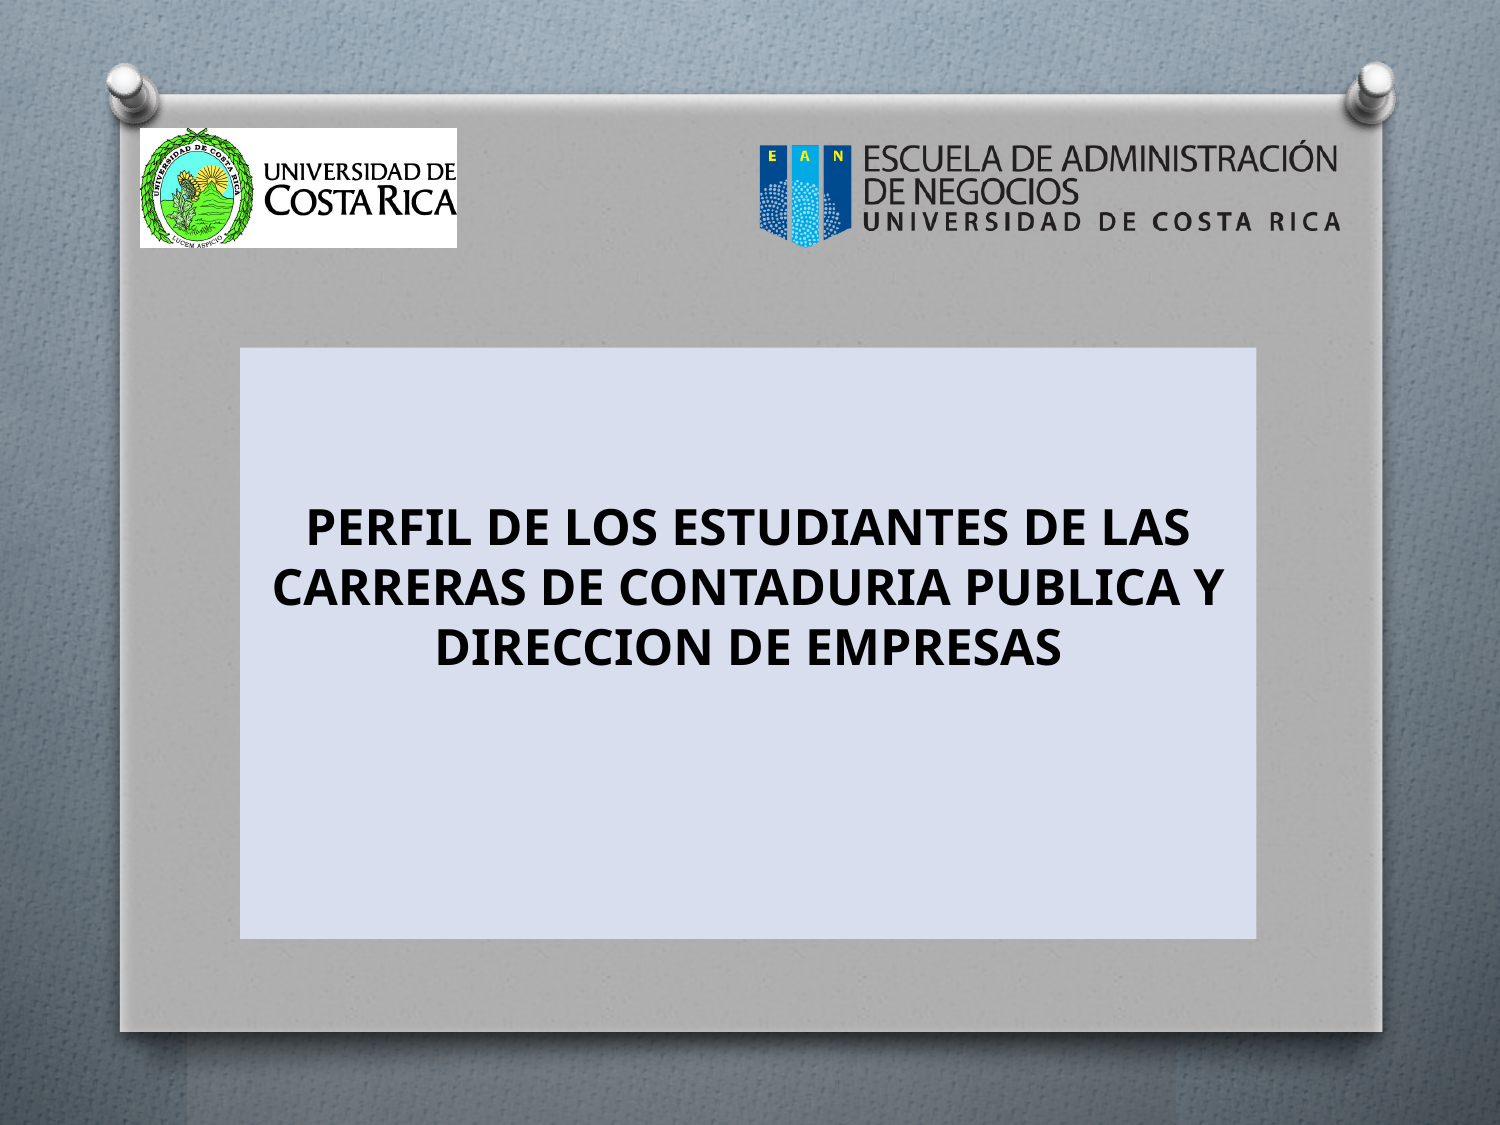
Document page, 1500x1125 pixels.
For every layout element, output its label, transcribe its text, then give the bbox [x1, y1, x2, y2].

title [179, 134, 1323, 332]
picture [738, 35, 1439, 259]
picture [75, 29, 458, 249]
list PERFIL DE LOS ESTUDIANTES DE LAS CARRERAS DE CONTADURIA PUBLICA Y DIRECCION DE EMPRESAS [240, 347, 1257, 939]
